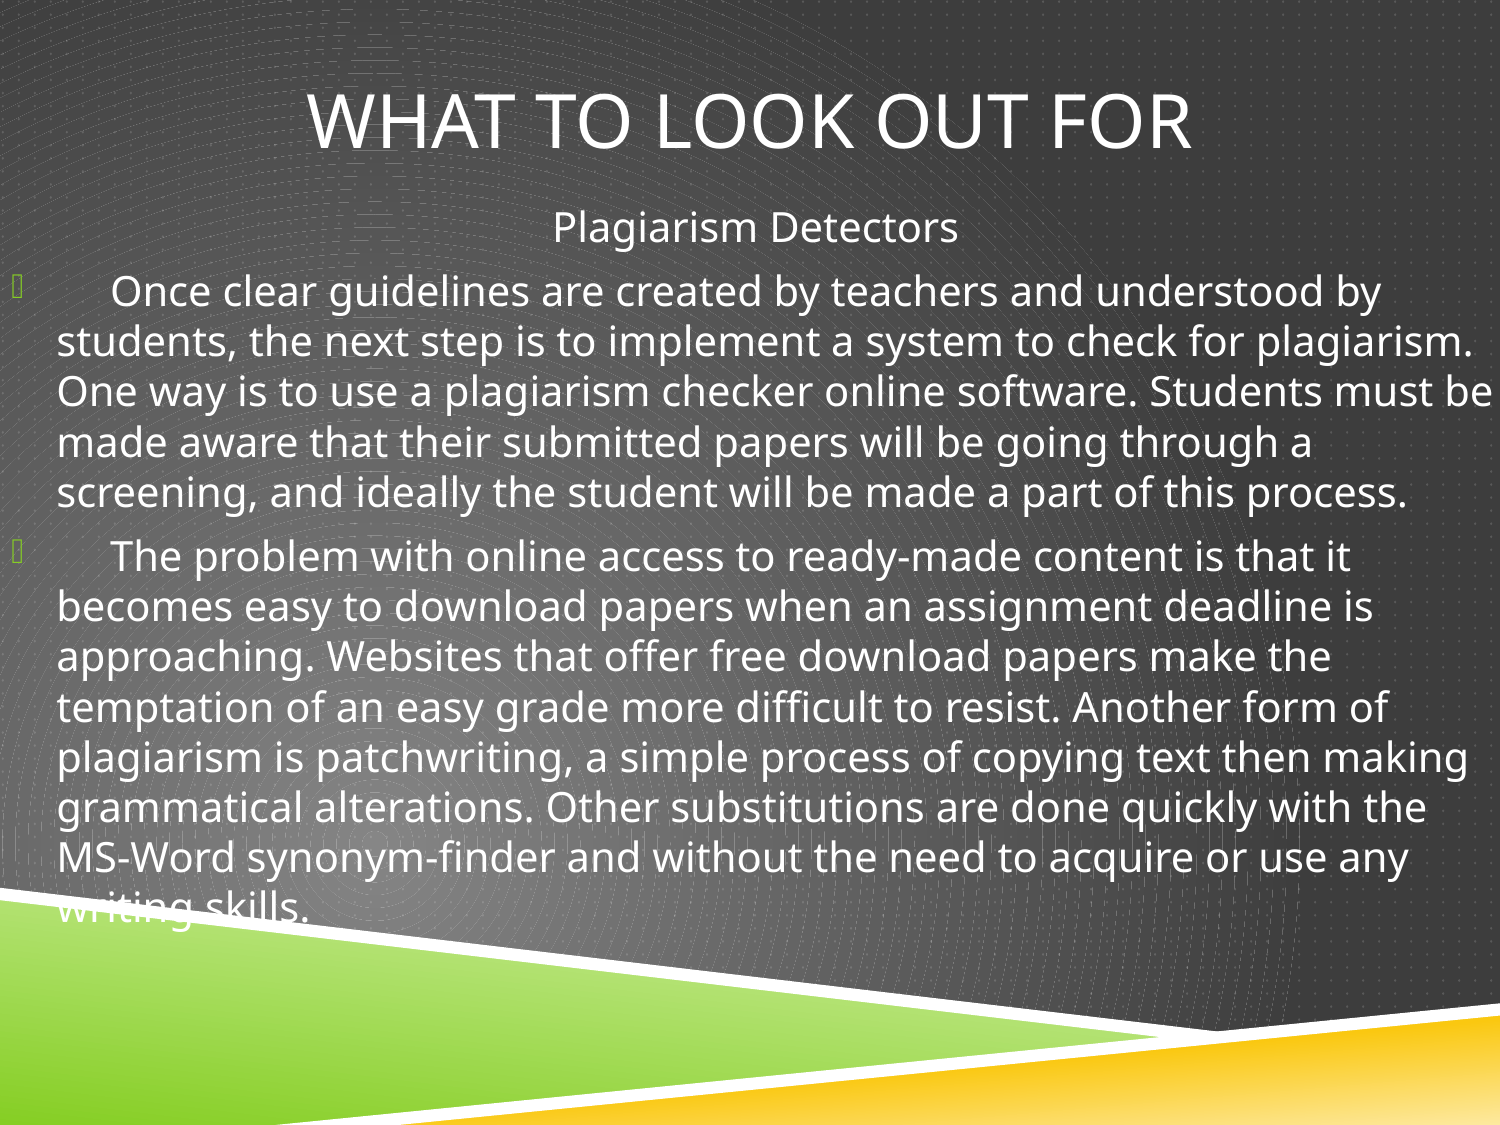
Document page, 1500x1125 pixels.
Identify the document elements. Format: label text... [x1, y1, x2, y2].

list Plagiarism Detectors Once clear guidelines are created by teachers and understood by students, the next step is to implement a system to check for plagiarism. One way is to use a plagiarism checker online software. Students must be made aware that their submitted papers will be going through a screening, and ideally the student will be made a part of this process. The problem with online access to ready-made content is that it becomes easy to download papers when an assignment deadline is approaching. Websites that offer free download papers make the temptation of an easy grade more difficult to resist. Another form of plagiarism is patchwriting, a simple process of copying text then making grammatical alterations. Other substitutions are done quickly with the MS-Word synonym-finder and without the need to acquire or use any writing skills. [0, 192, 1500, 973]
title What to look out for [112, 45, 1388, 192]
